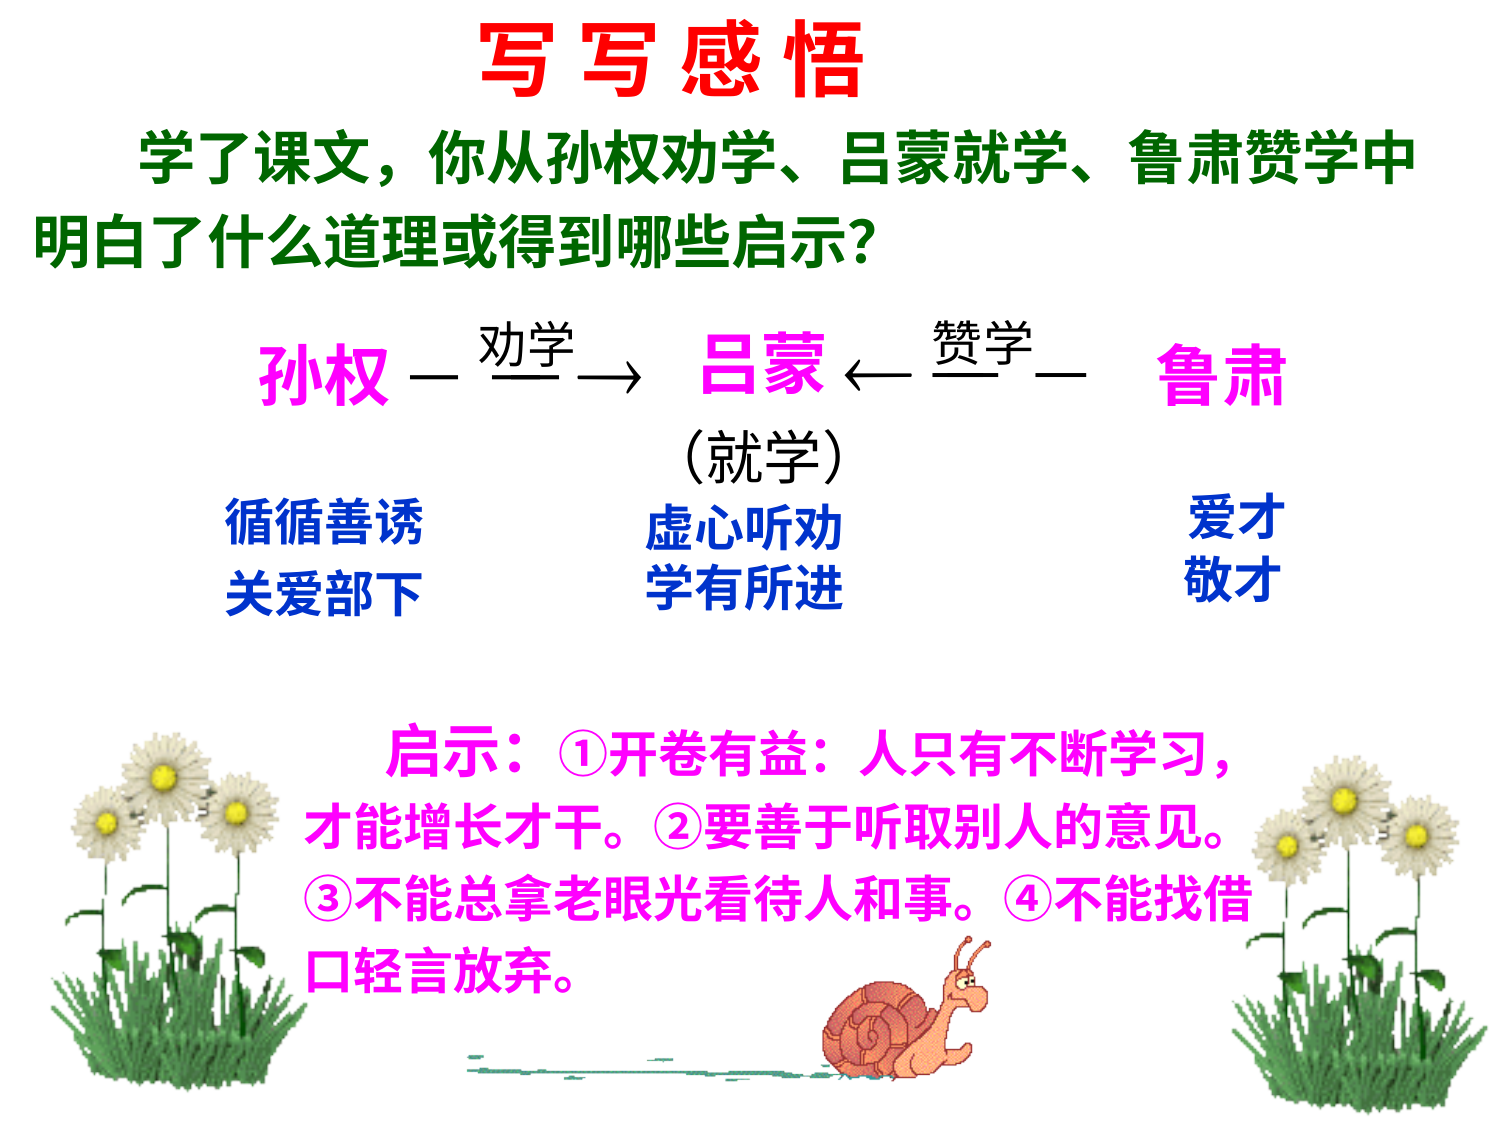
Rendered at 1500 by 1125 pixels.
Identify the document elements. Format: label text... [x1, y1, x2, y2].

text_box 吕蒙 [675, 314, 832, 408]
picture [1210, 739, 1500, 1125]
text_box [832, 302, 1140, 421]
text_box 爱才 敬才 [1045, 444, 1400, 634]
text_box 孙权 [123, 326, 383, 421]
text_box 写 写 感 悟 学了课文，你从孙权劝学、吕蒙就学、鲁肃赞学中明白了什么道理或得到哪些启示？ [17, 0, 1483, 283]
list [383, 302, 675, 424]
text_box 循循善诱 关爱部下 [147, 444, 502, 657]
text_box 启示：①开卷有益：人只有不断学习，才能增长才干。②要善于听取别人的意见。③不能总拿老眼光看待人和事。④不能找借口轻言放弃。 [289, 692, 1294, 1008]
text_box 鲁肃 [1140, 326, 1424, 421]
picture [29, 716, 320, 1102]
text_box （就学） [584, 408, 904, 504]
text_box 虚心听劝 学有所进 [549, 491, 939, 622]
picture [442, 928, 1015, 1085]
